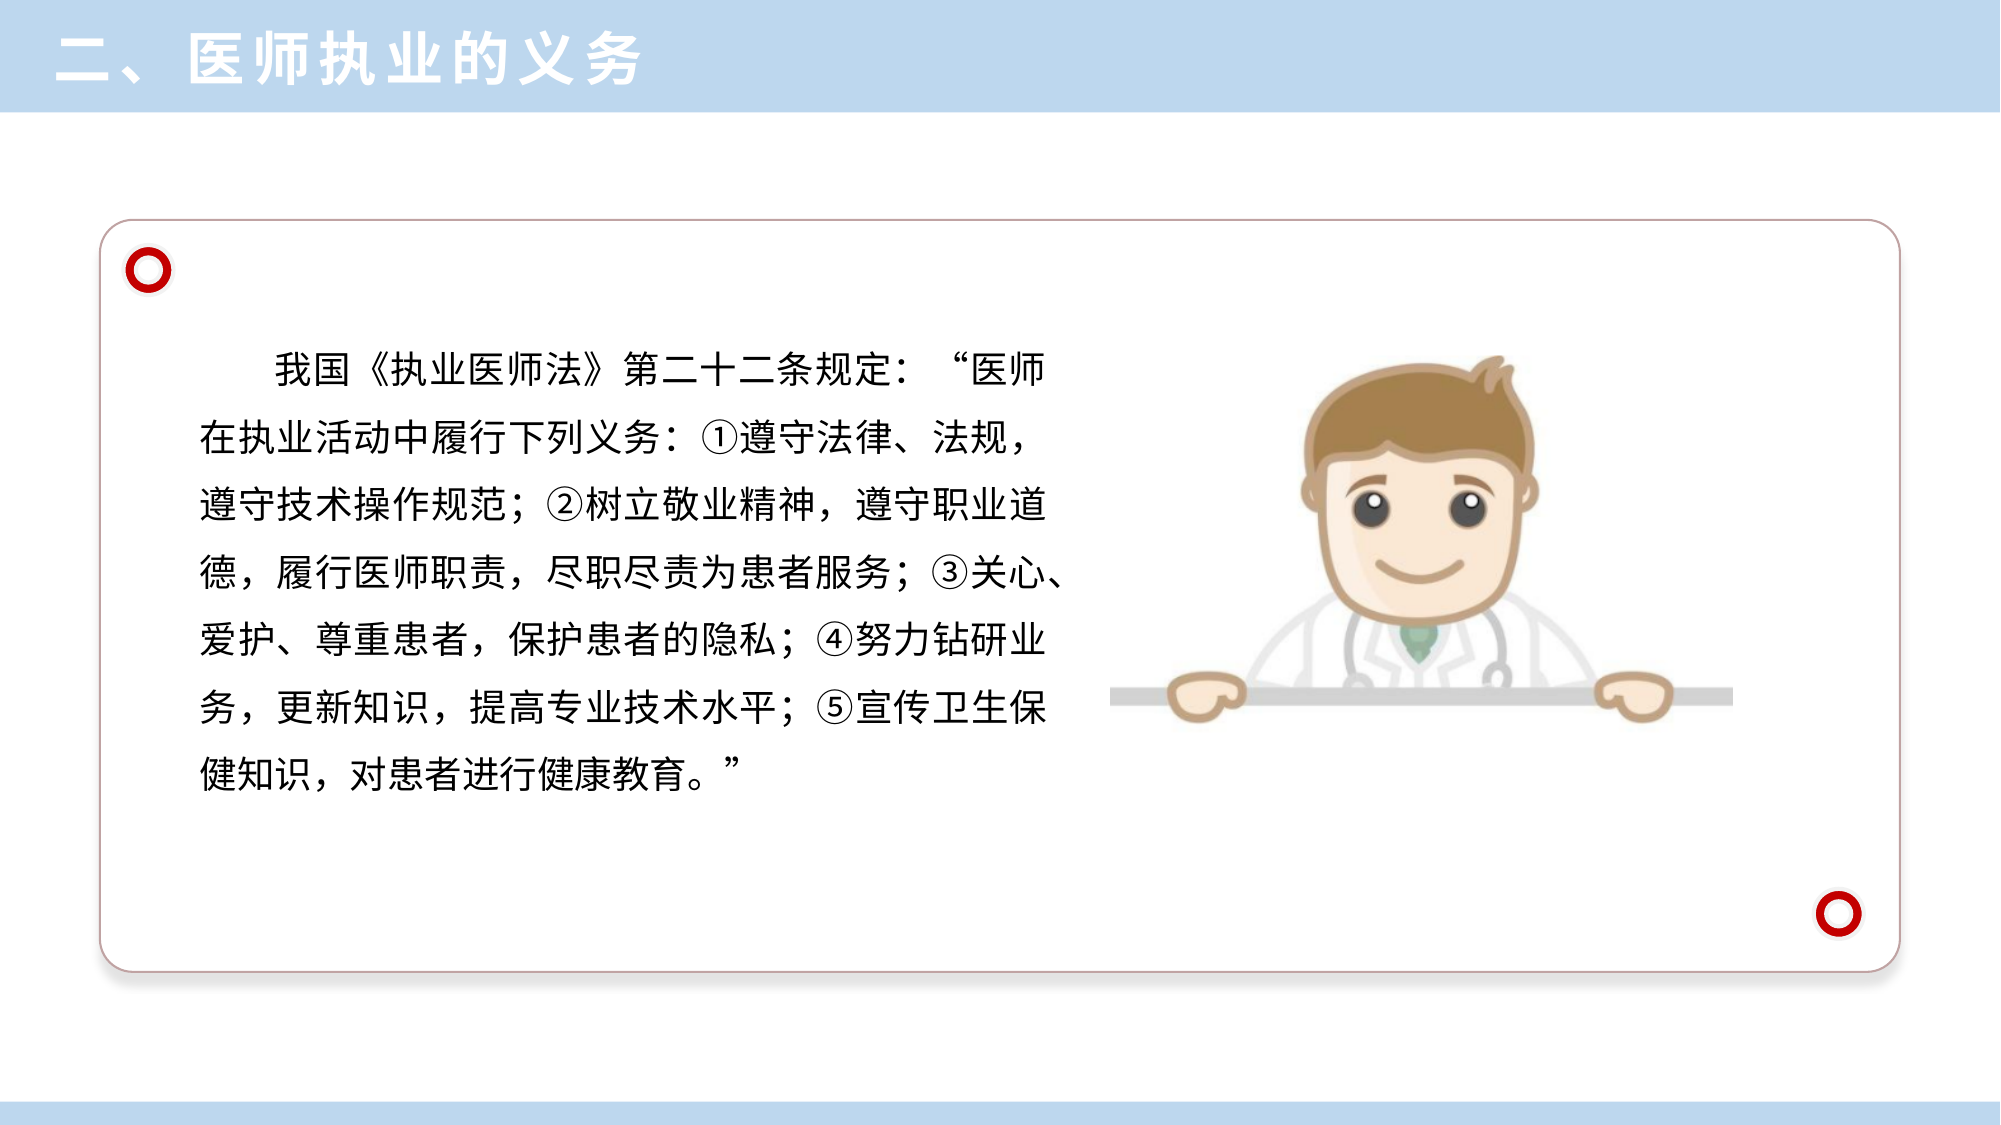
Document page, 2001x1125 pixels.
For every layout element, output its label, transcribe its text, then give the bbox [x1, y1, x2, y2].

picture [1109, 329, 1733, 889]
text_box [99, 219, 1900, 972]
text_box 二、医师执业的义务 [41, 16, 655, 98]
